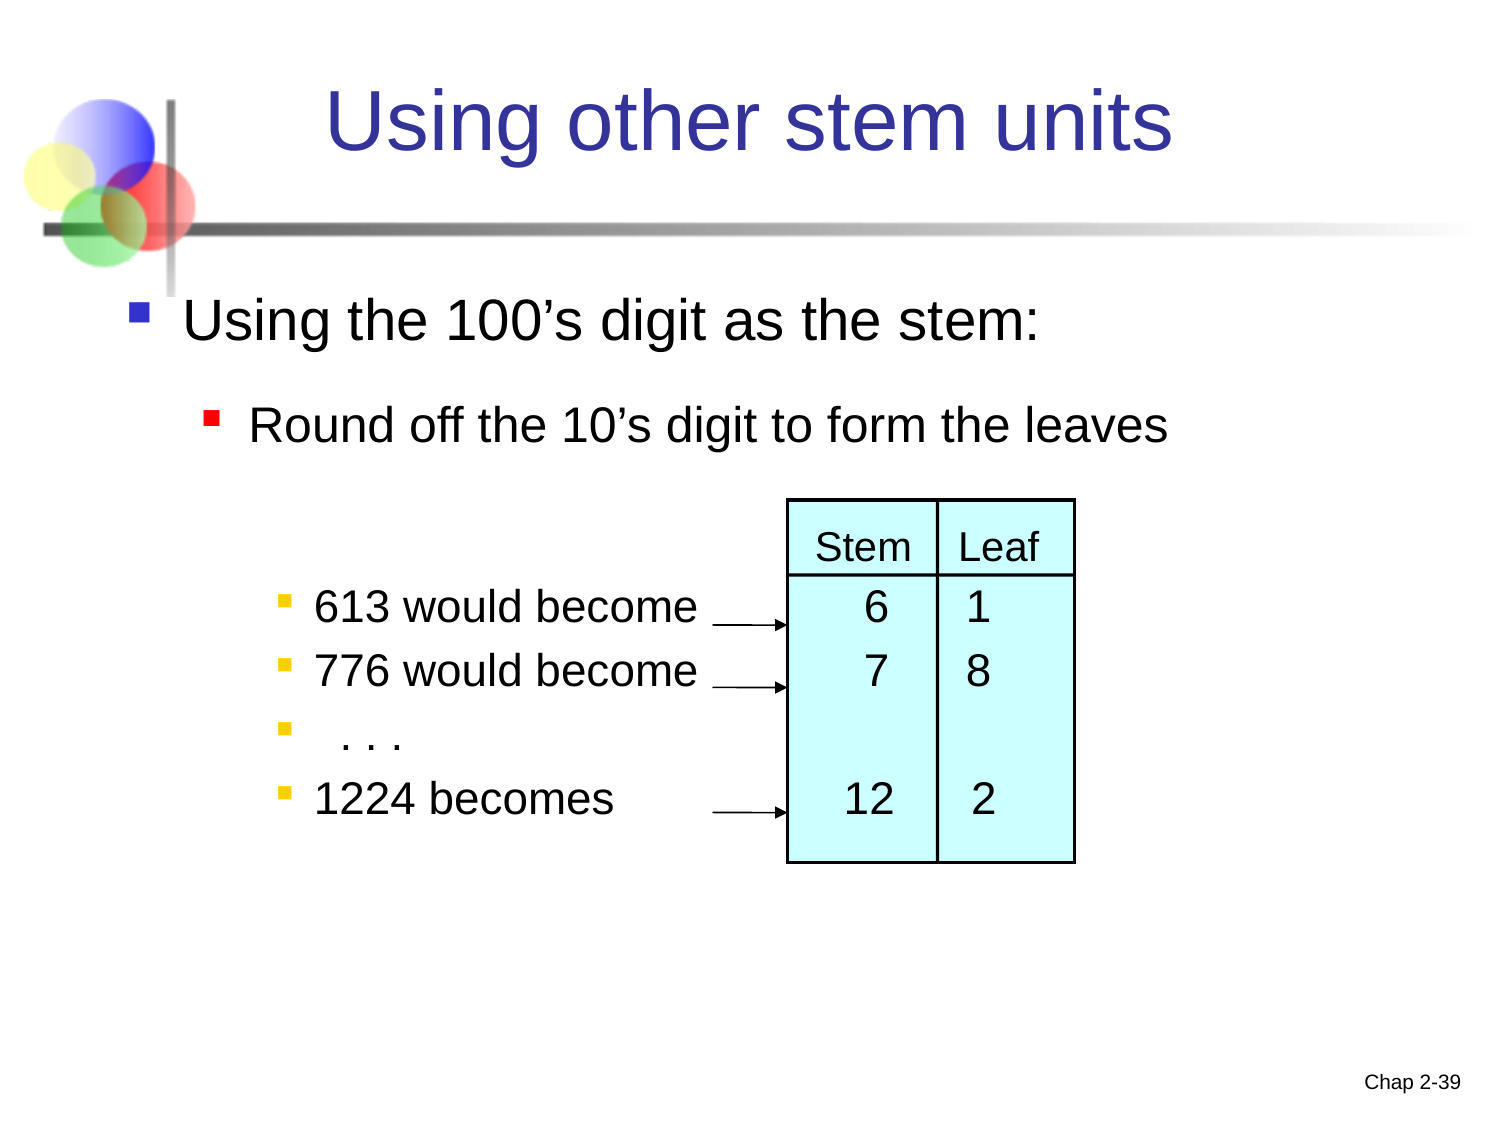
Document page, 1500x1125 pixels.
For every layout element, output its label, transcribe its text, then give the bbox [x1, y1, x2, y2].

text_box [712, 681, 788, 694]
title Using other stem units [112, 74, 1388, 176]
text_box [712, 618, 788, 632]
picture [24, 99, 1475, 297]
slide_number Chap 2-39 [1162, 1049, 1476, 1101]
text_box [712, 806, 788, 819]
list Using the 100’s digit as the stem: Round off the 10’s digit to form the leaves 613 would become 6 1 776 would become 7 8 . . . 1224 becomes 12 2 [112, 274, 1276, 951]
text_box Stem Leaf [799, 512, 1100, 578]
